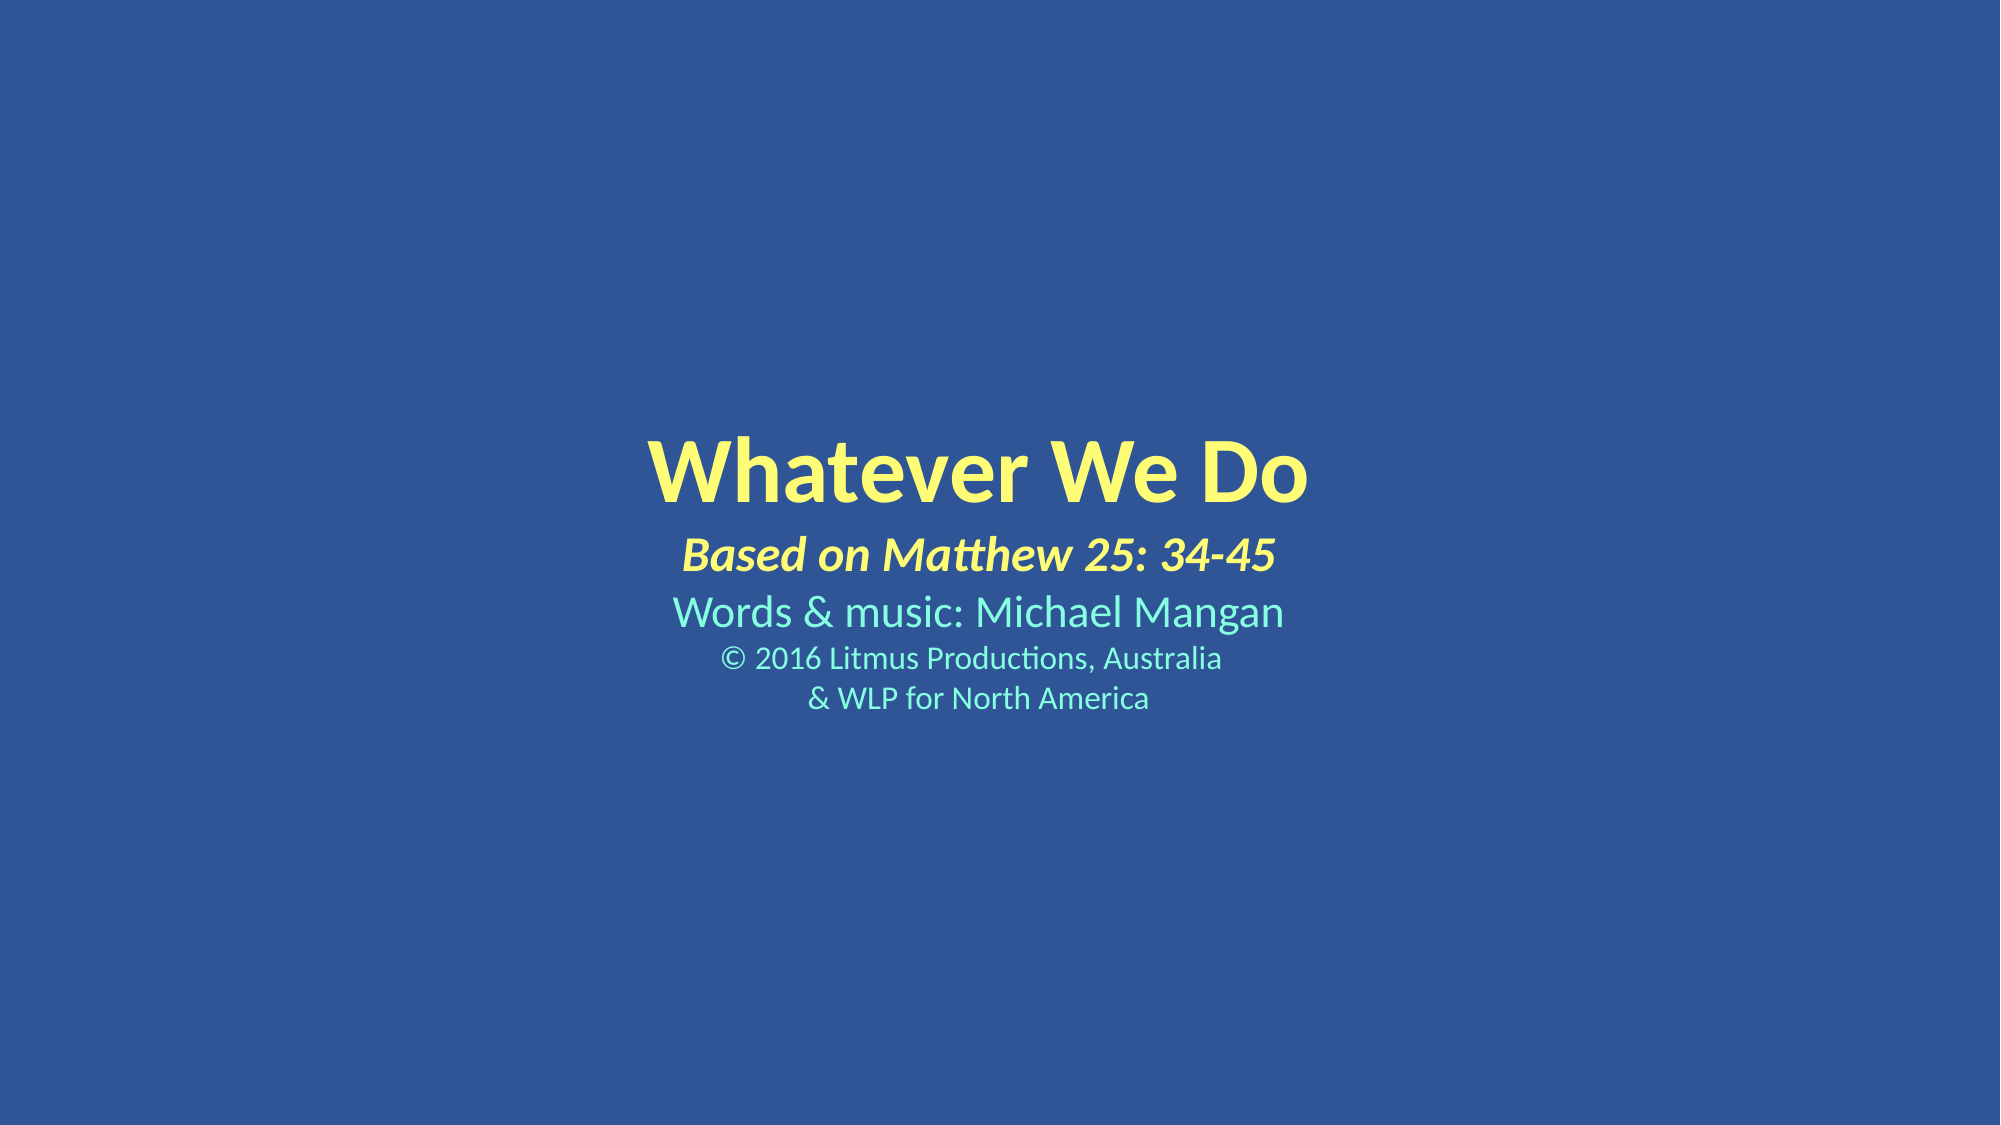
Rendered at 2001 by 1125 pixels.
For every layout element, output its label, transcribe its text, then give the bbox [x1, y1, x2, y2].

text_box Whatever We Do Based on Matthew 25: 34-45 Words & music: Michael Mangan © 2016 Litmus Productions, Australia & WLP for North America [291, 403, 1667, 722]
